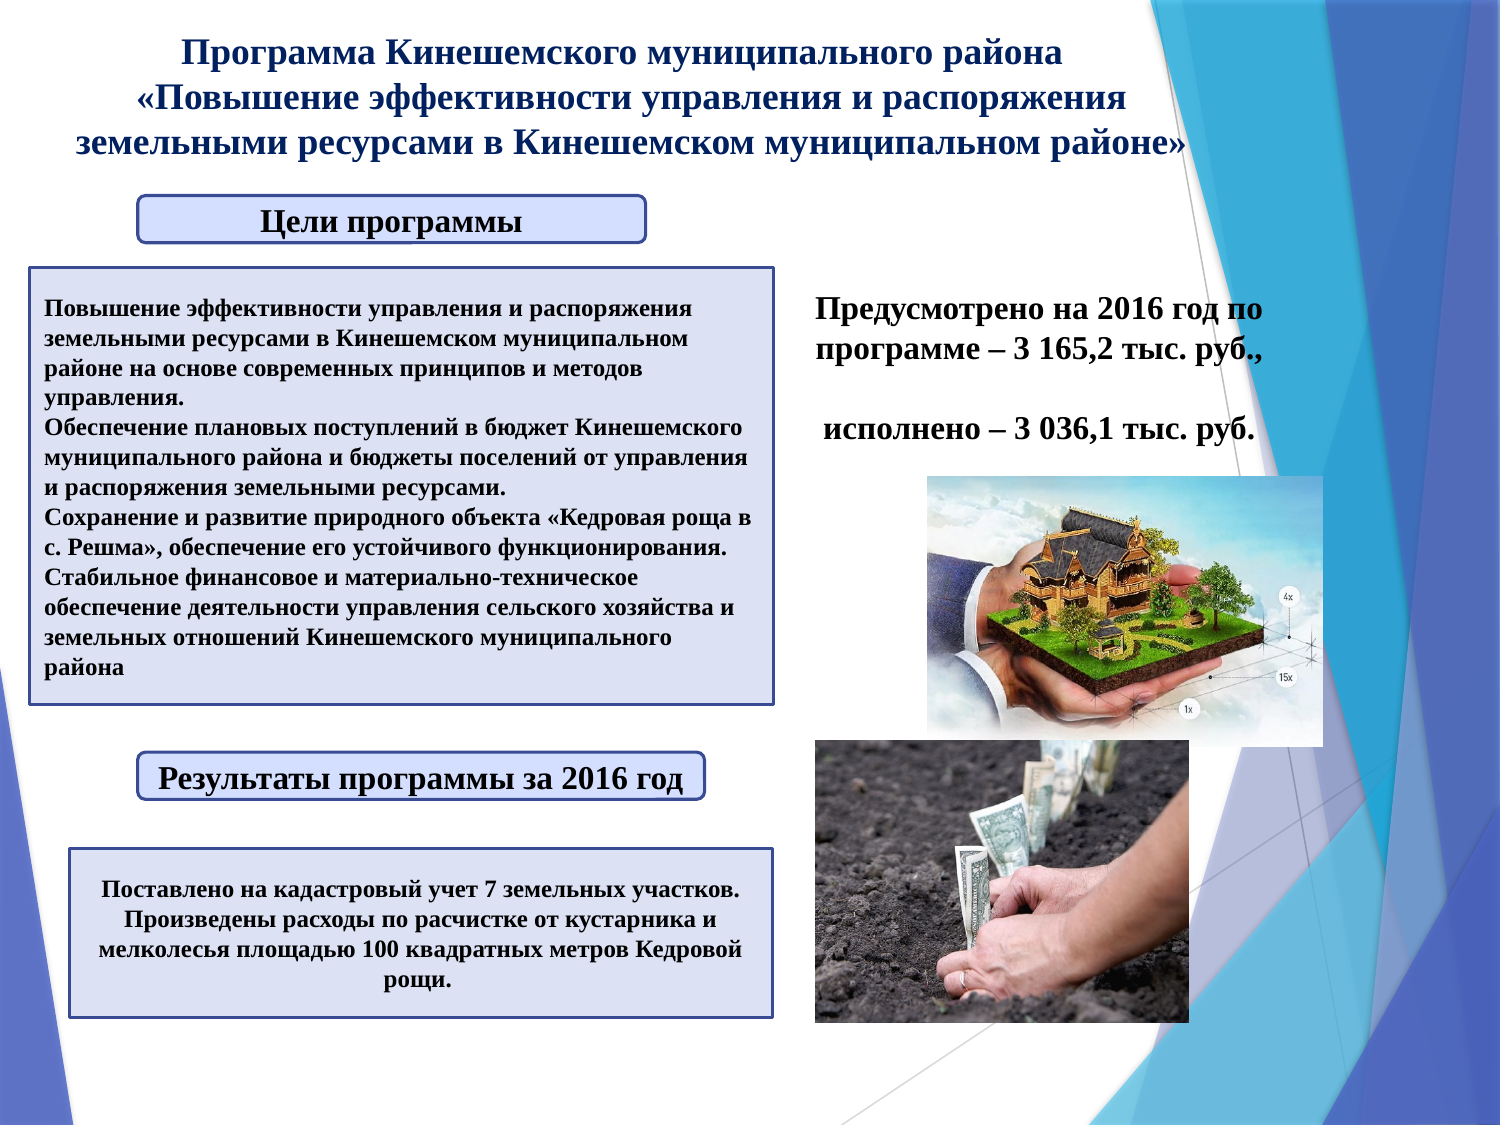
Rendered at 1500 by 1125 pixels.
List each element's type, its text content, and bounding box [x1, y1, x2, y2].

text_box Поставлено на кадастровый учет 7 земельных участков. Произведены расходы по расчистке от кустарника и мелколесья площадью 100 квадратных метров Кедровой рощи. [68, 847, 774, 1019]
picture [814, 476, 1324, 1024]
text_box Результаты программы за 2016 год [136, 750, 707, 801]
title Программа Кинешемского муниципального района «Повышение эффективности управления и распоряжения земельными ресурсами в Кинешемском муниципальном районе» [29, 19, 1235, 185]
text_box Повышение эффективности управления и распоряжения земельными ресурсами в Кинешемском муниципальном районе на основе современных принципов и методов управления. Обеспечение плановых поступлений в бюджет Кинешемского муниципального района и бюджеты поселений от управления и распоряжения земельными ресурсами. Сохранение и развитие природного объекта «Кедровая роща в с. Решма», обеспечение его устойчивого функционирования. Стабильное финансовое и материально-техническое обеспечение деятельности управления сельского хозяйства и земельных отношений Кинешемского муниципального района [28, 266, 775, 706]
text_box Цели программы [136, 193, 648, 245]
text_box Предусмотрено на 2016 год по программе – 3 165,2 тыс. руб., исполнено – 3 036,1 тыс. руб. [797, 278, 1282, 454]
